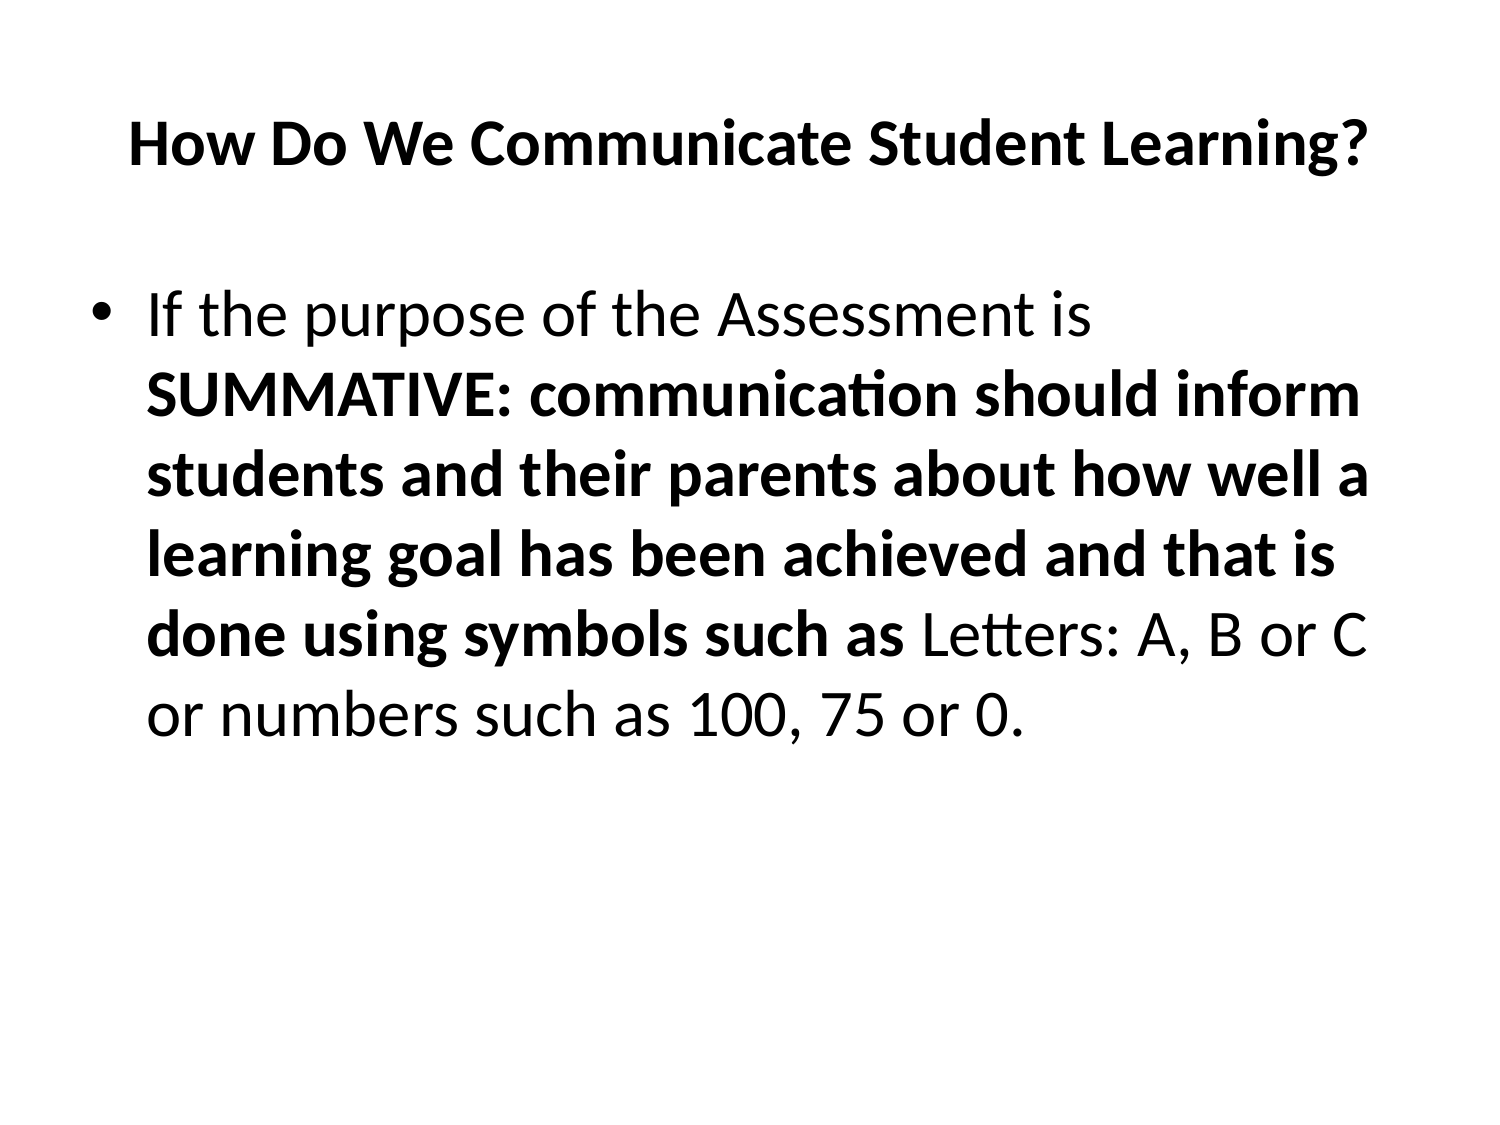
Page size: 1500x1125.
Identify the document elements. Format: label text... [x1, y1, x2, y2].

title How Do We Communicate Student Learning? [75, 45, 1425, 233]
list If the purpose of the Assessment is SUMMATIVE: communication should inform students and their parents about how well a learning goal has been achieved and that is done using symbols such as Letters: A, B or C or numbers such as 100, 75 or 0. [75, 262, 1425, 1005]
